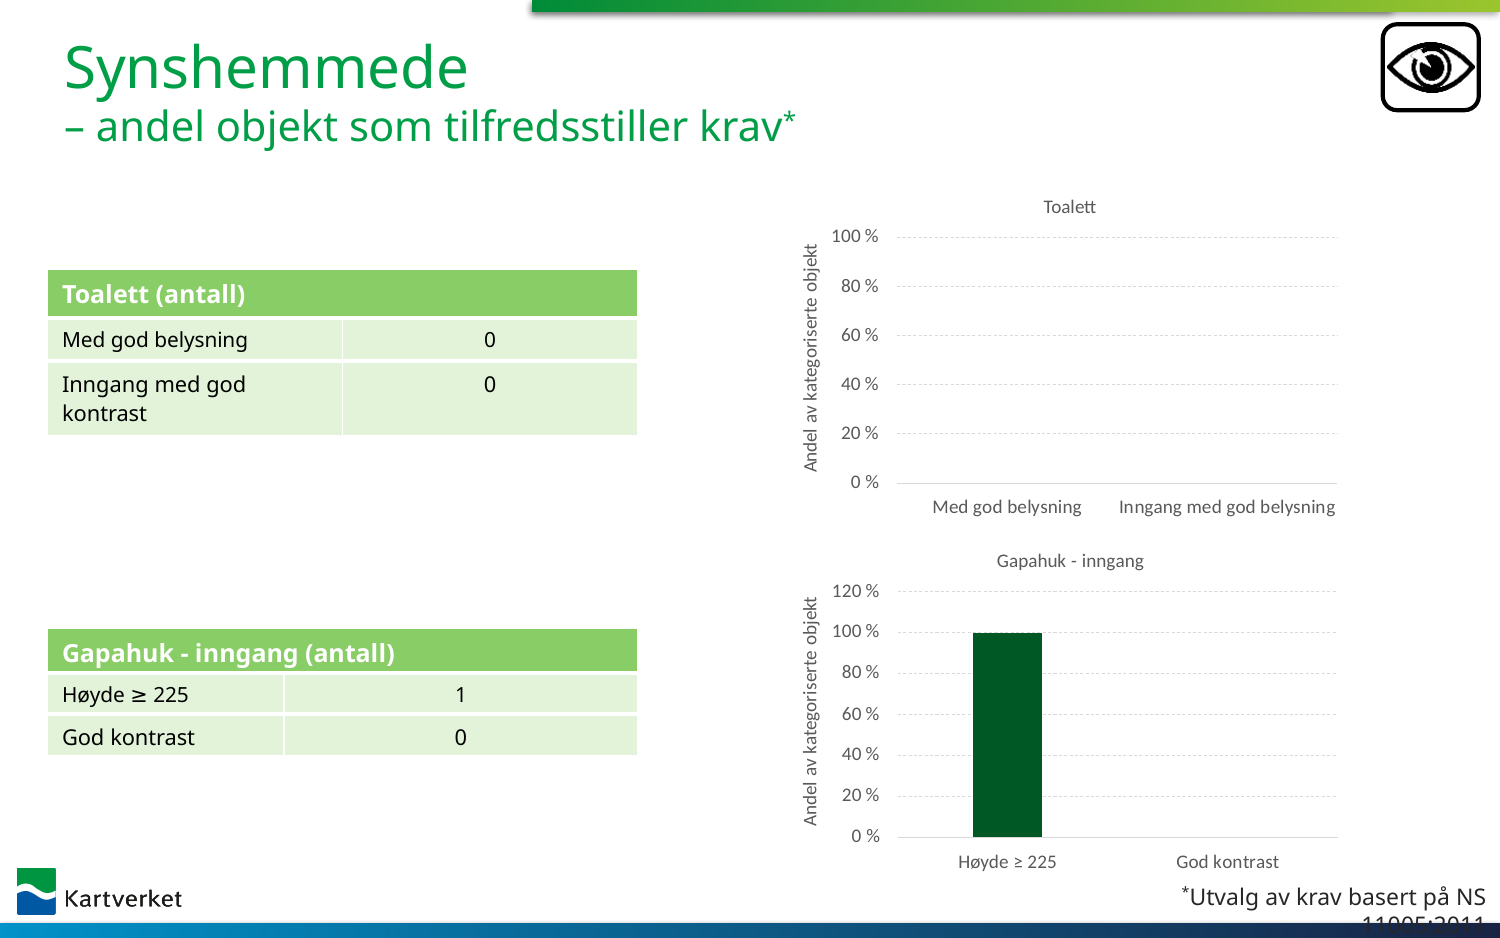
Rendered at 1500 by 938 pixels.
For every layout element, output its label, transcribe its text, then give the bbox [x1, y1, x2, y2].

text_box *Utvalg av krav basert på NS 11005:2011 [1068, 873, 1500, 938]
table_cell Med god belysning [48, 320, 342, 359]
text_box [1382, 24, 1480, 111]
table_cell God kontrast [48, 716, 283, 755]
table_cell 0 [343, 320, 637, 359]
table_cell Høyde ≥ 225 [48, 675, 283, 712]
table_header Toalett (antall) [48, 270, 637, 316]
table_cell 1 [285, 675, 637, 712]
table_cell 0 [343, 363, 637, 435]
picture [791, 187, 1348, 526]
table_header Gapahuk - inngang (antall) [48, 629, 637, 671]
text_box Synshemmede – andel objekt som tilfredsstiller krav* [49, 24, 1431, 158]
table_cell Inngang med god kontrast [48, 363, 342, 435]
table_cell 0 [285, 716, 637, 755]
picture [791, 541, 1349, 880]
